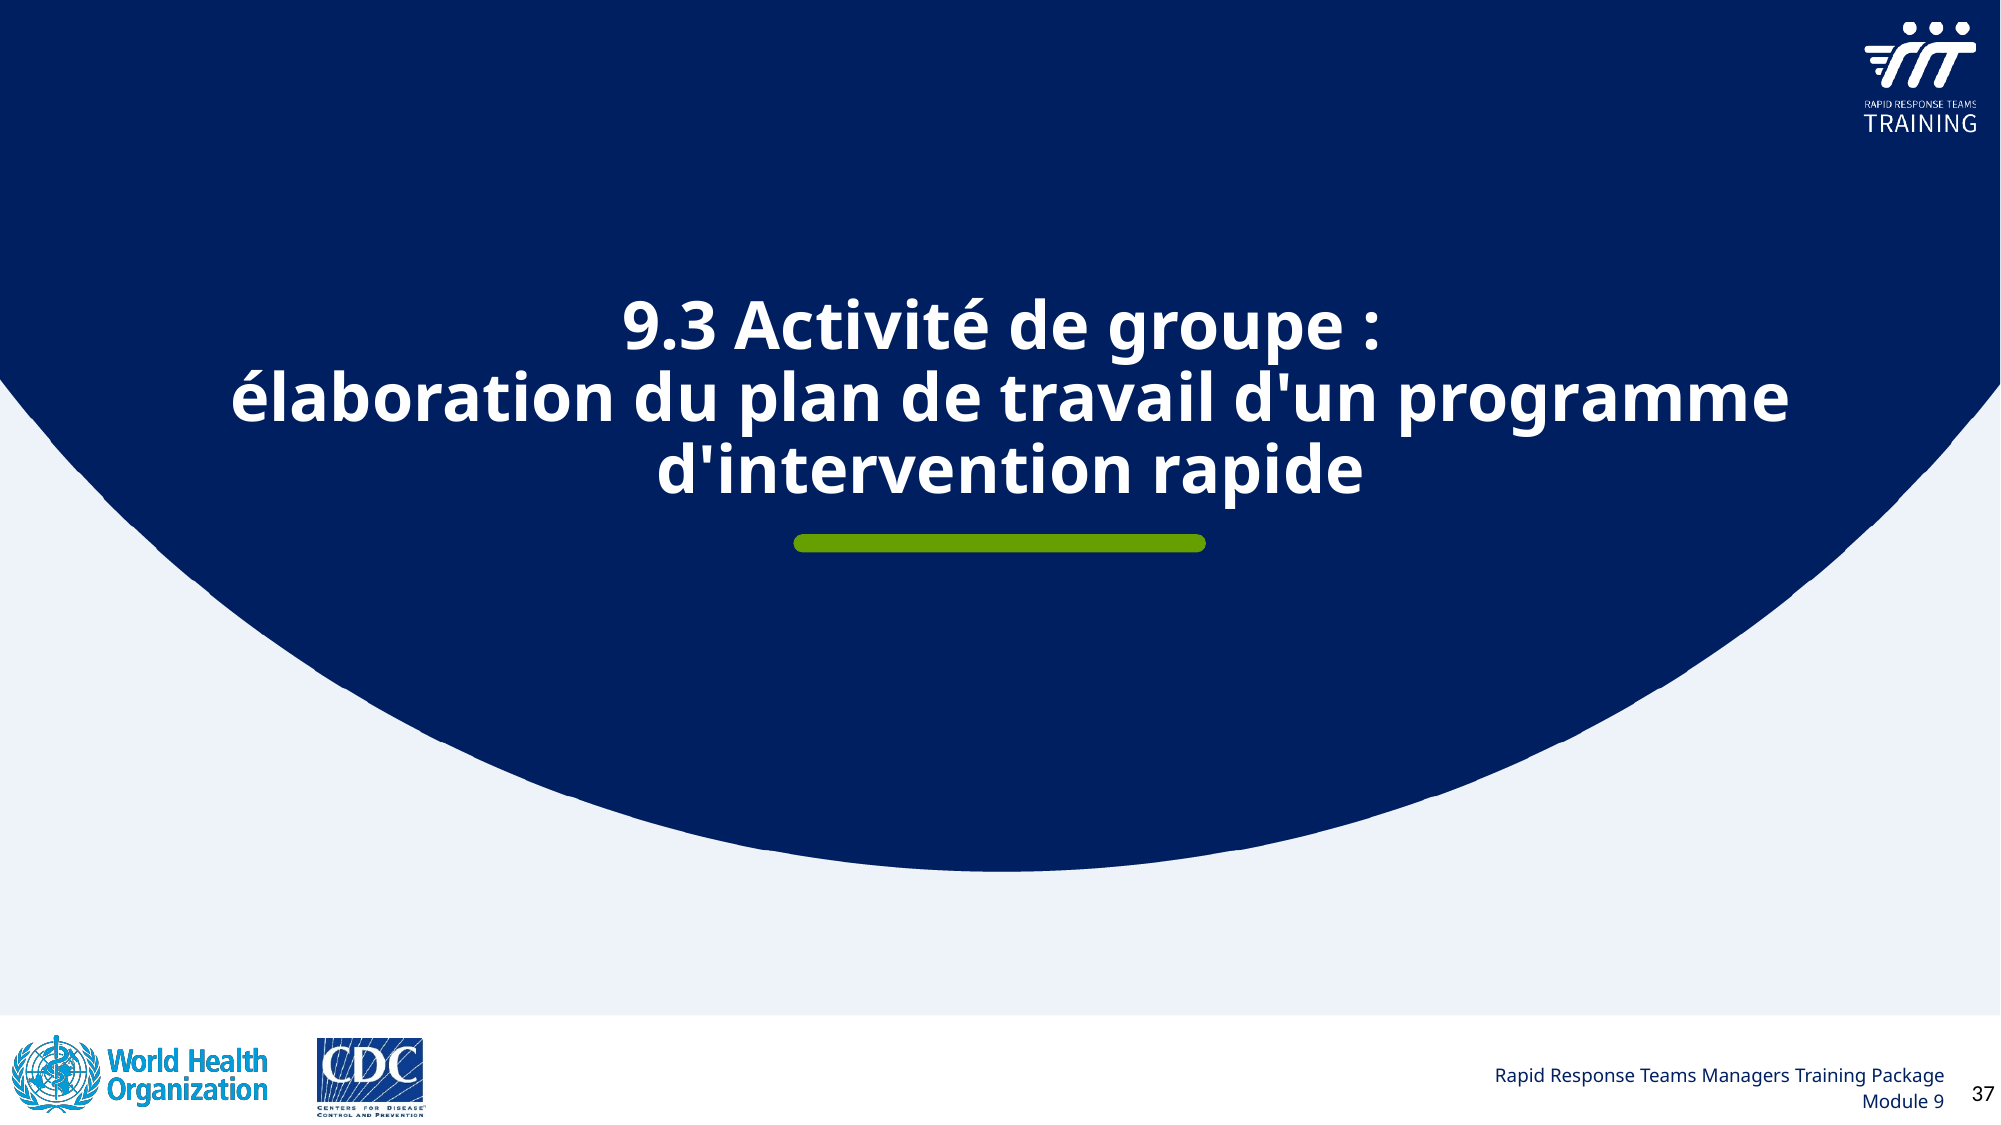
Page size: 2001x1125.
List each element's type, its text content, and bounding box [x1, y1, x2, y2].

picture [22, 1062, 26, 1077]
picture [12, 1083, 48, 1113]
picture [34, 1054, 43, 1078]
text_box 9.3 Activité de groupe : élaboration du plan de travail d'un programme d'intervention rapide [80, 273, 1942, 581]
picture [40, 1062, 47, 1070]
picture [50, 1108, 62, 1113]
picture [317, 1038, 426, 1117]
picture [46, 1056, 54, 1062]
picture [12, 1035, 54, 1068]
picture [71, 1053, 90, 1091]
picture [59, 1035, 267, 1113]
picture [0, 0, 2001, 904]
picture [36, 1088, 78, 1105]
picture [24, 1054, 36, 1087]
picture [30, 1083, 37, 1091]
slide_number 37 [1941, 1070, 2000, 1124]
